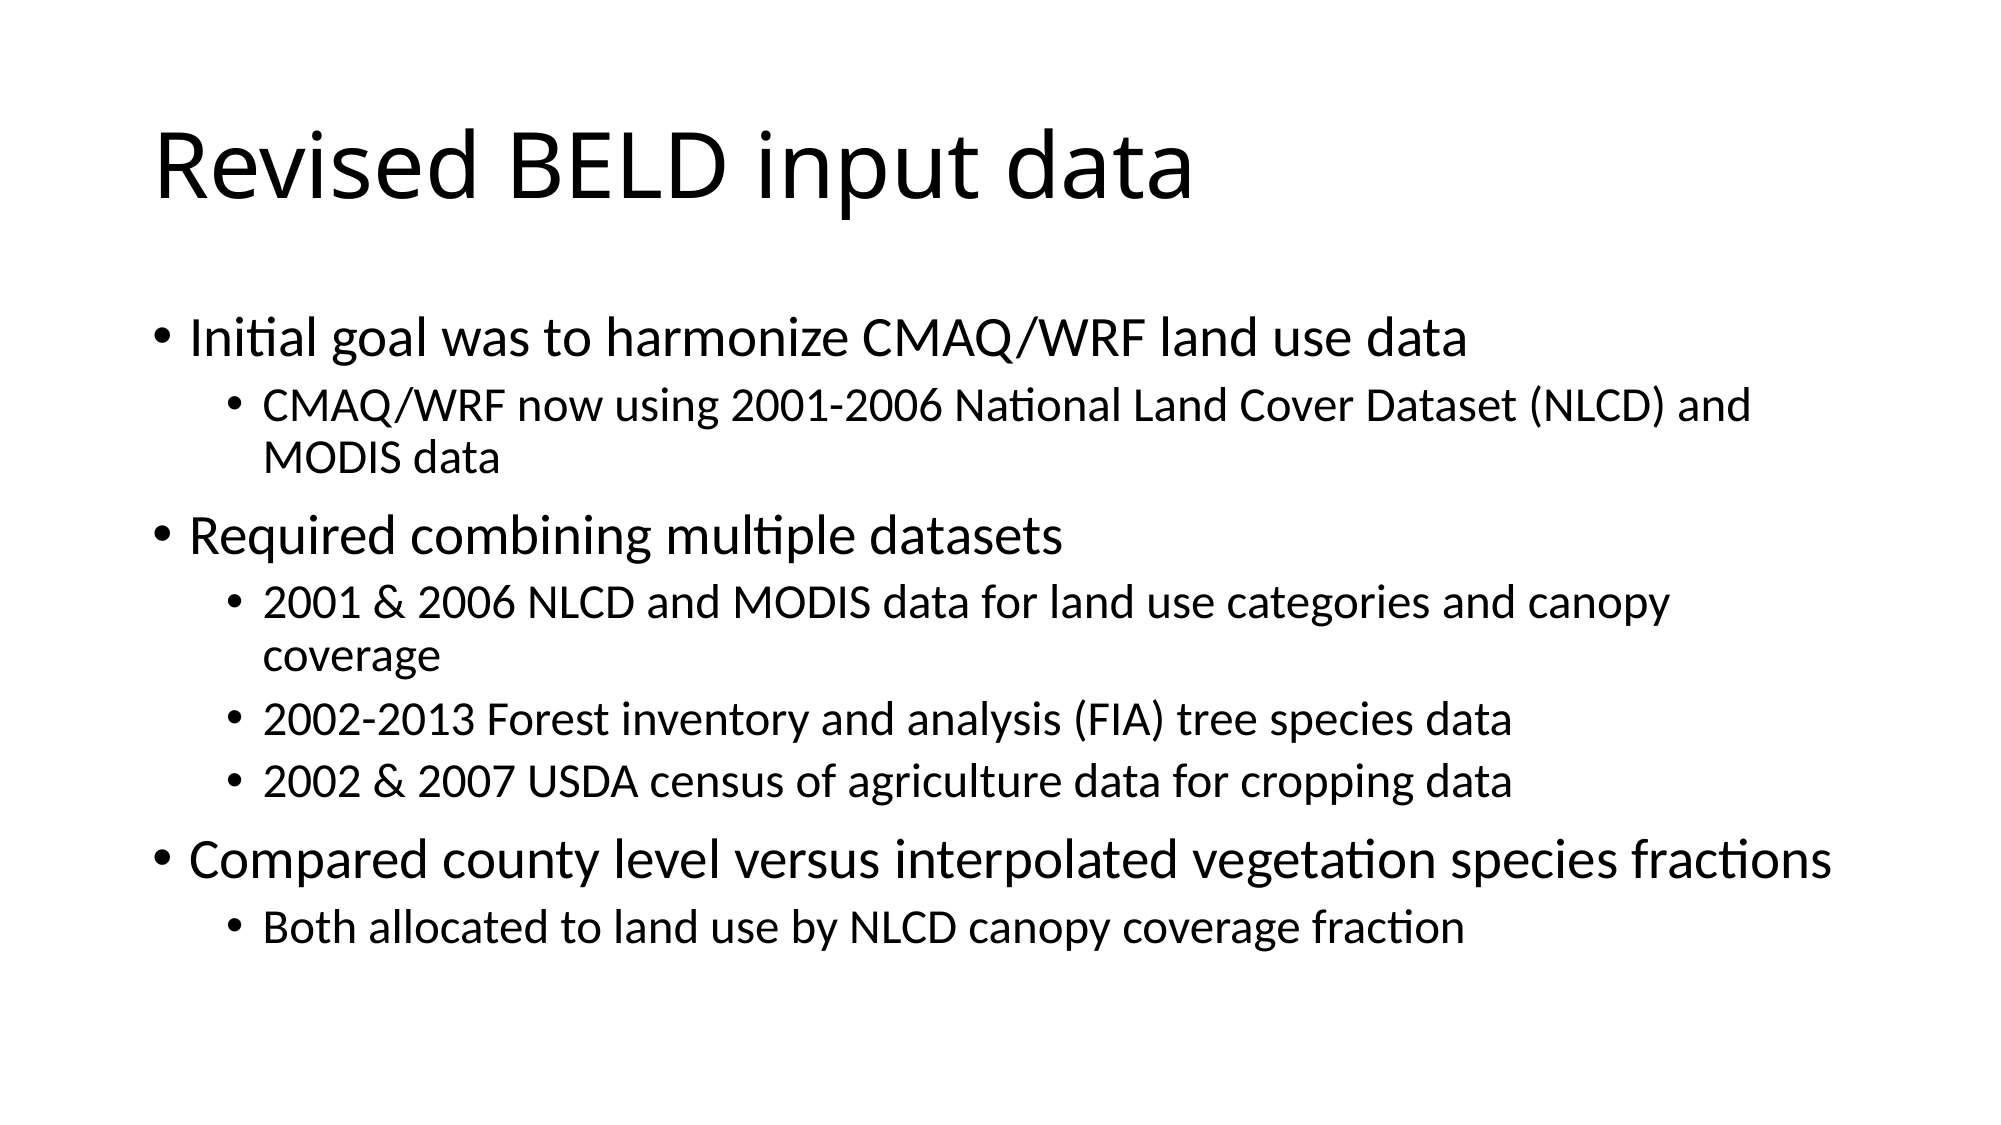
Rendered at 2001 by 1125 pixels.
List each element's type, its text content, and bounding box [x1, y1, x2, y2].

title Revised BELD input data [137, 59, 1863, 278]
list Initial goal was to harmonize CMAQ/WRF land use data CMAQ/WRF now using 2001-2006 National Land Cover Dataset (NLCD) and MODIS data Required combining multiple datasets 2001 & 2006 NLCD and MODIS data for land use categories and canopy coverage 2002-2013 Forest inventory and analysis (FIA) tree species data 2002 & 2007 USDA census of agriculture data for cropping data Compared county level versus interpolated vegetation species fractions Both allocated to land use by NLCD canopy coverage fraction [137, 299, 1863, 1014]
